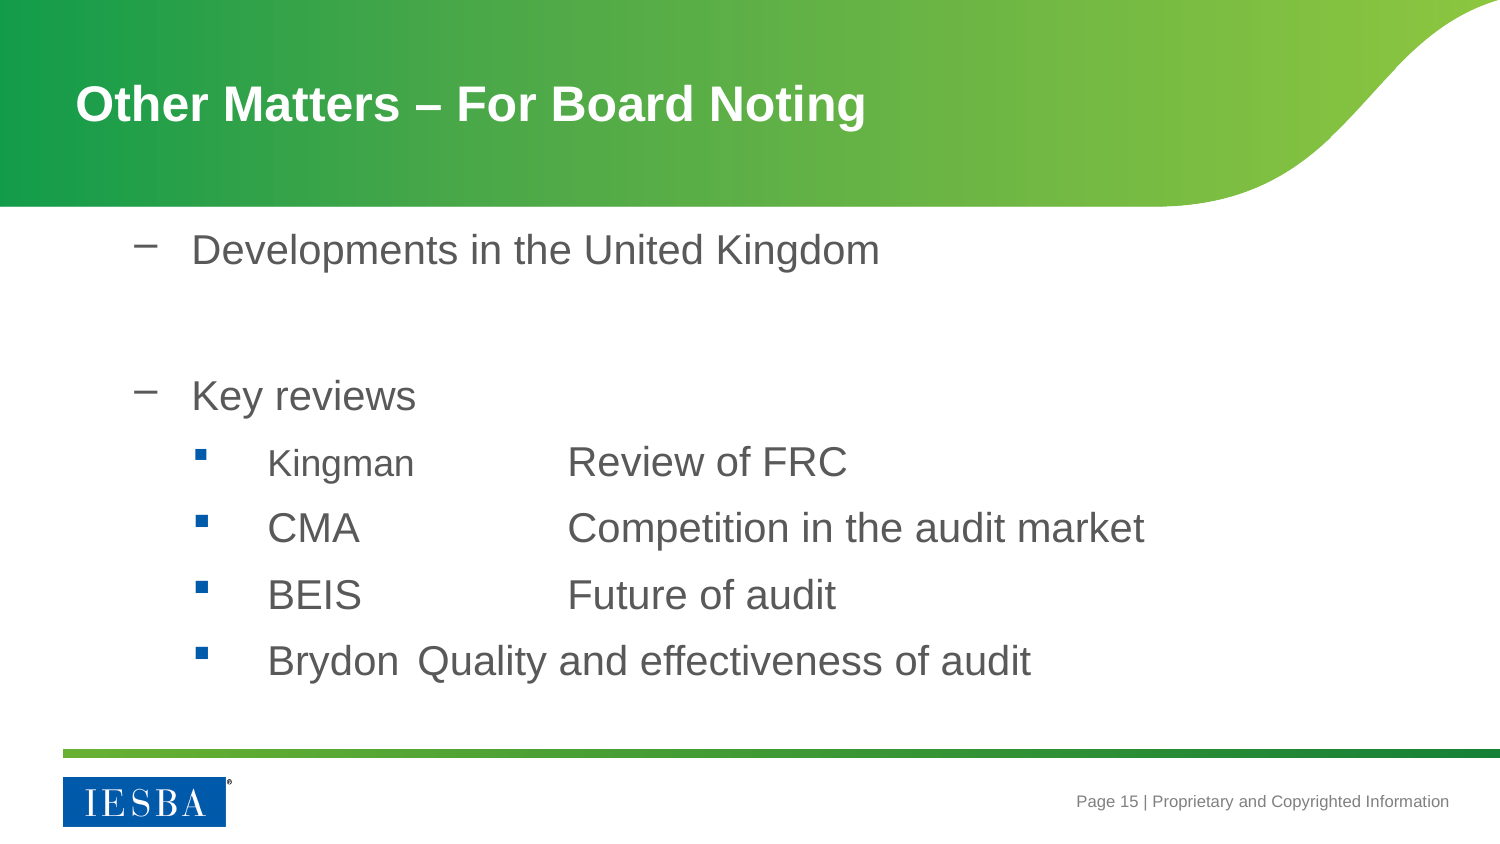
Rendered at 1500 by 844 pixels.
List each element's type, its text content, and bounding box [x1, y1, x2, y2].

title Other Matters – For Board Noting [75, 68, 1313, 134]
picture [63, 777, 232, 827]
list Developments in the United Kingdom Key reviews Kingman Review of FRC CMA Competition in the audit market BEIS Future of audit Brydon Quality and effectiveness of audit [62, 215, 1483, 754]
picture [0, 0, 1500, 207]
